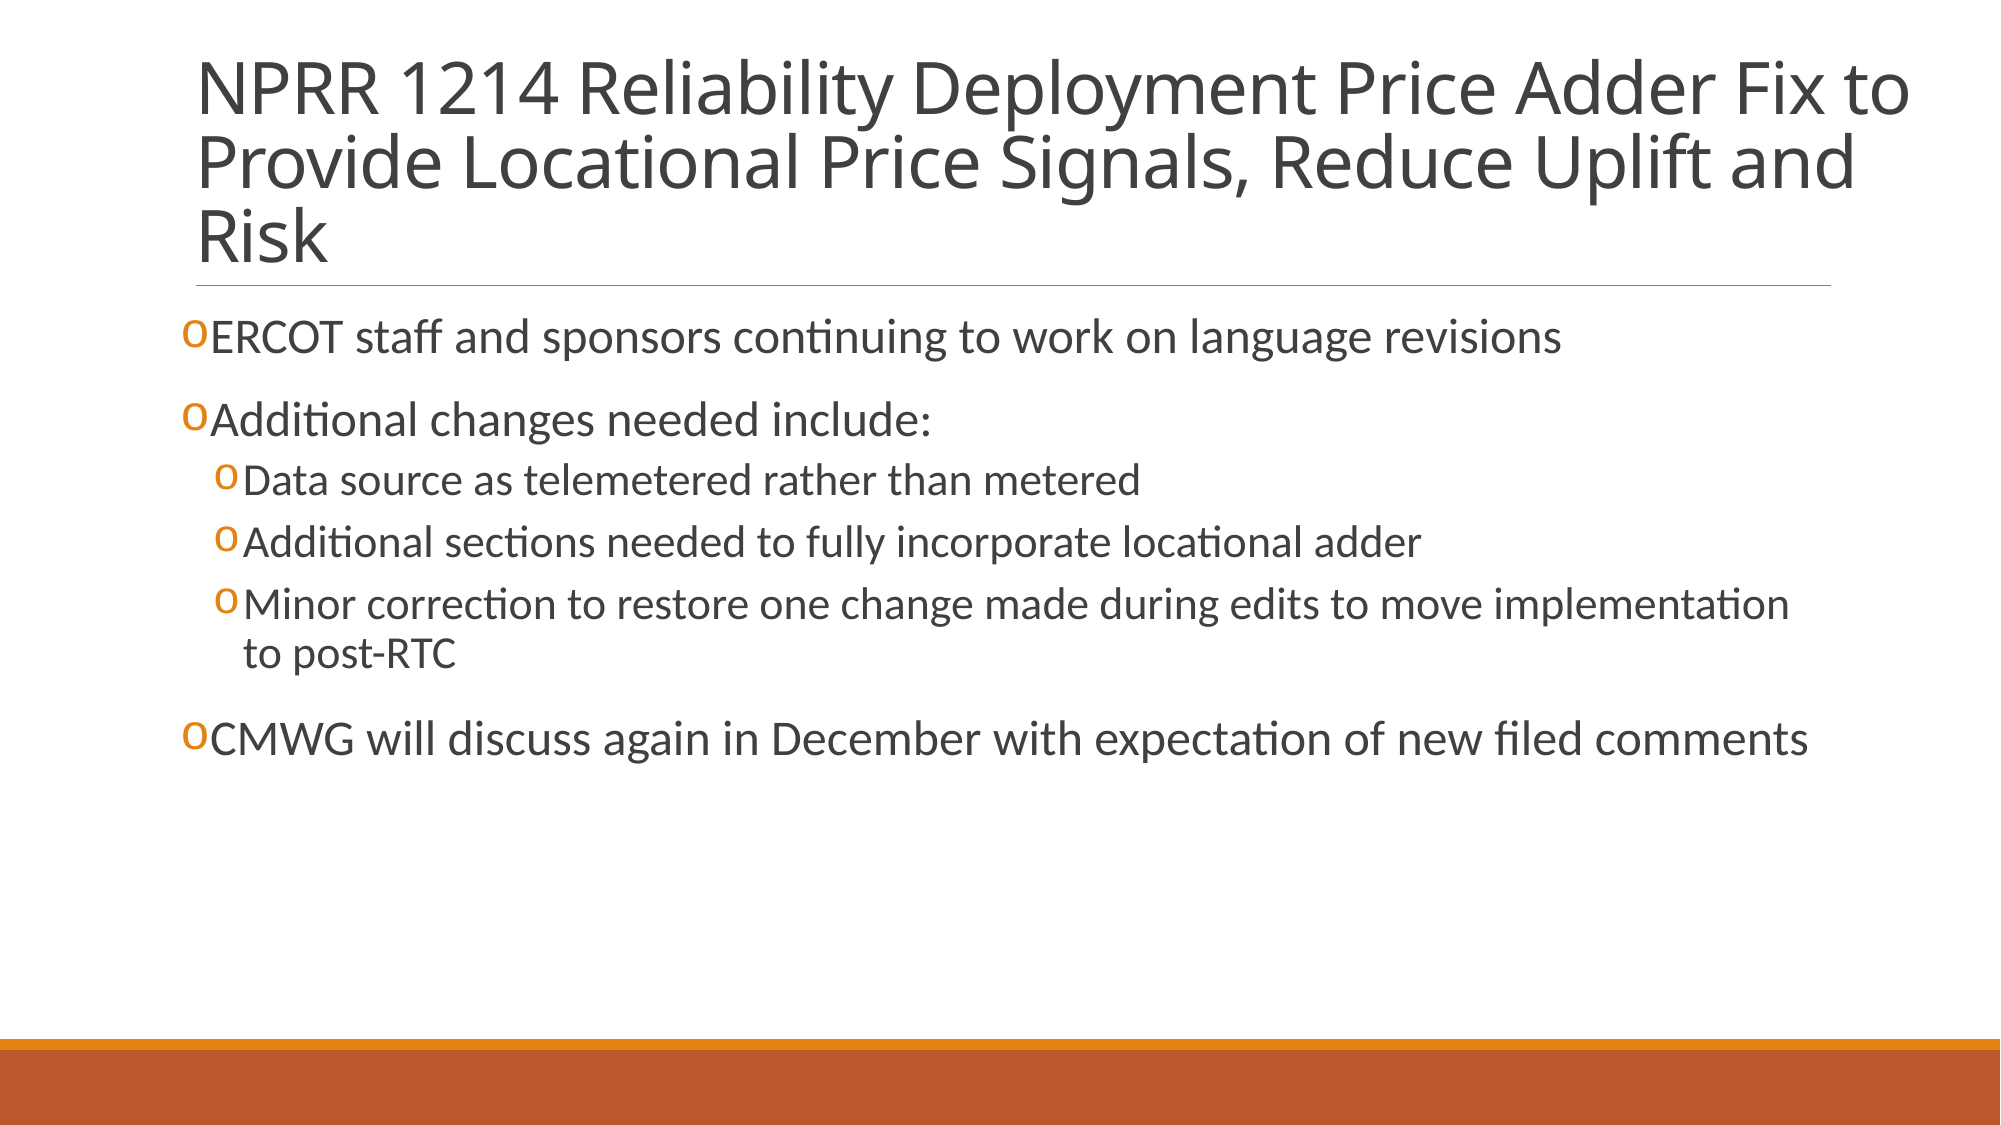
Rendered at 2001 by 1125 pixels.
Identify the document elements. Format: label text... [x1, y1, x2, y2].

list ERCOT staff and sponsors continuing to work on language revisions Additional changes needed include: Data source as telemetered rather than metered Additional sections needed to fully incorporate locational adder Minor correction to restore one change made during edits to move implementation to post-RTC CMWG will discuss again in December with expectation of new filed comments [180, 302, 1830, 963]
title NPRR 1214 Reliability Deployment Price Adder Fix to Provide Locational Price Signals, Reduce Uplift and Risk [180, 47, 1955, 285]
